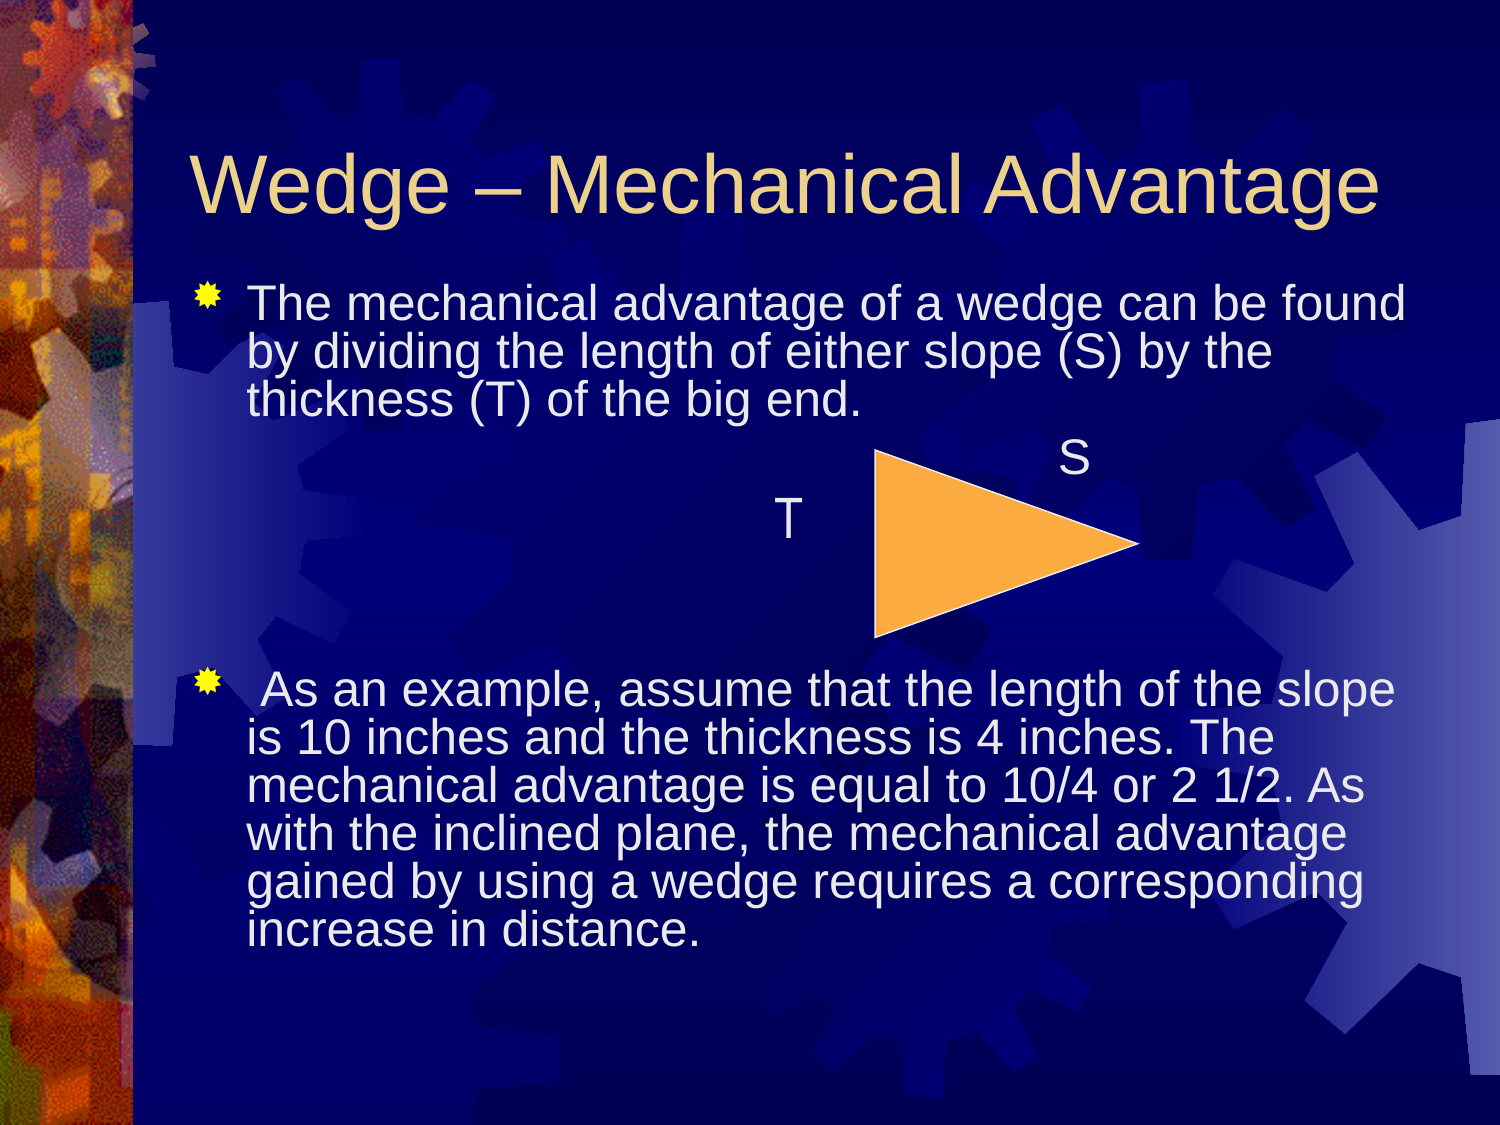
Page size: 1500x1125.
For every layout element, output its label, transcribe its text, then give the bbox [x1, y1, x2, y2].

text_box T [760, 472, 820, 558]
title Wedge – Mechanical Advantage [174, 49, 1451, 238]
list The mechanical advantage of a wedge can be found by dividing the length of either slope (S) by the thickness (T) of the big end. S As an example, assume that the length of the slope is 10 inches and the thickness is 4 inches. The mechanical advantage is equal to 10/4 or 2 1/2. As with the inclined plane, the mechanical advantage gained by using a wedge requires a corresponding increase in distance. [174, 274, 1451, 1026]
picture [0, 0, 133, 1125]
text_box [875, 450, 1138, 638]
